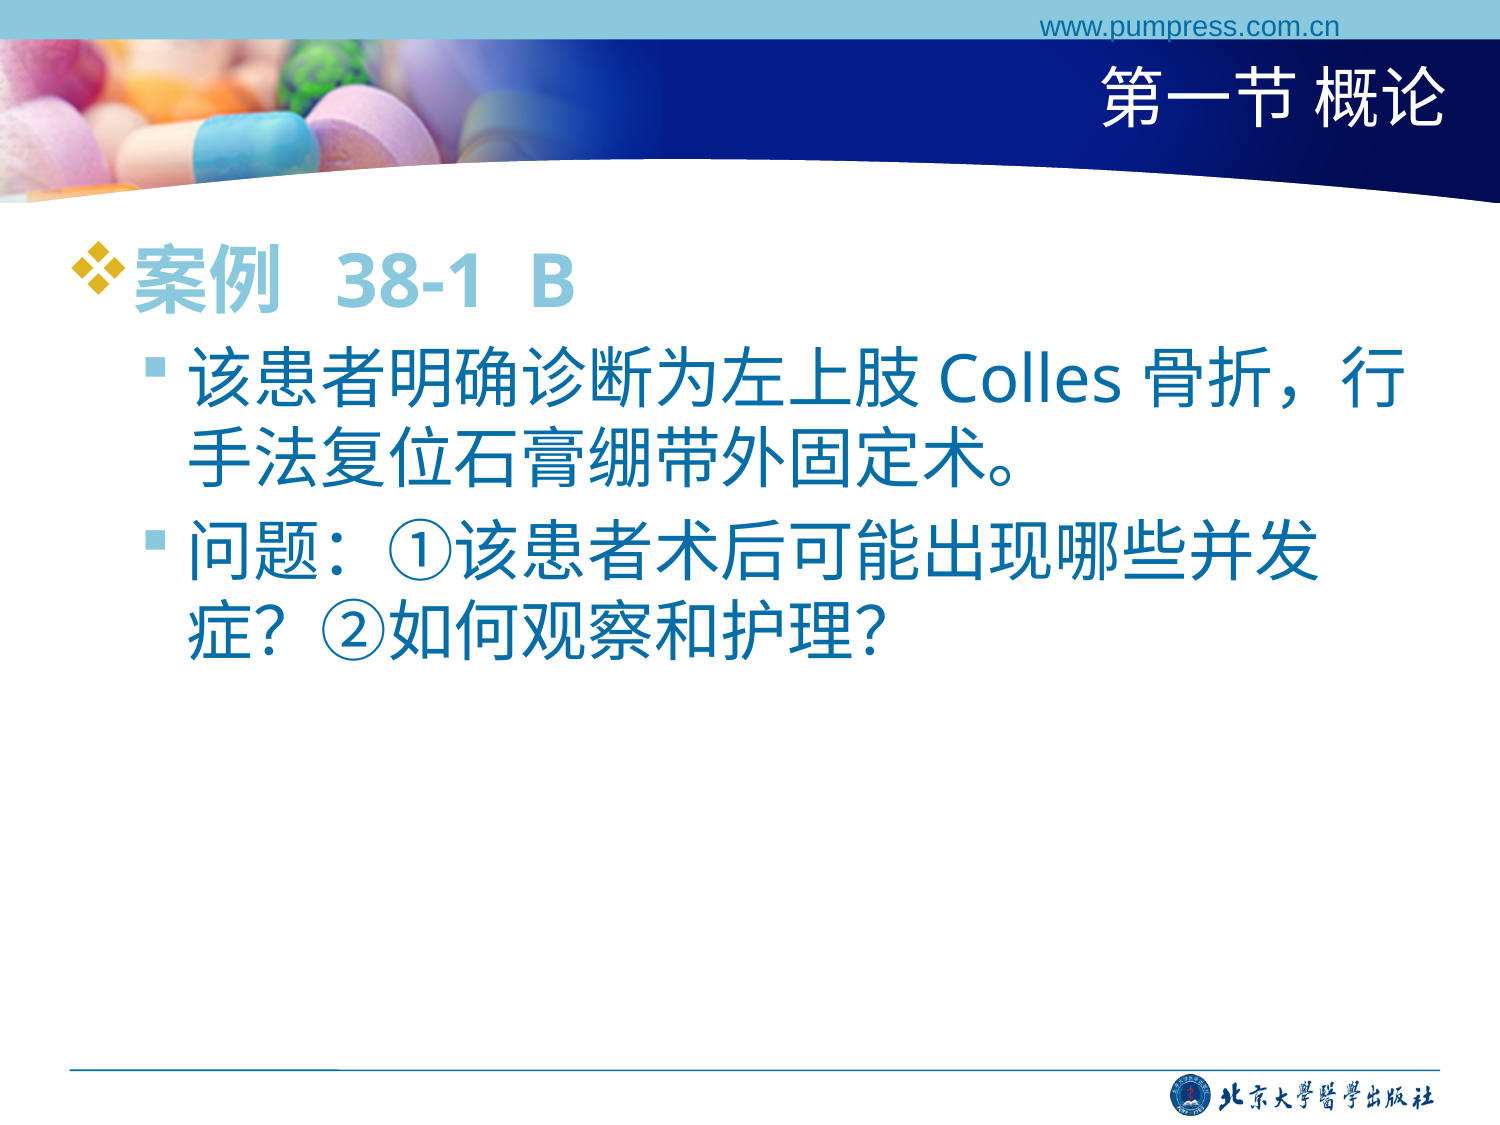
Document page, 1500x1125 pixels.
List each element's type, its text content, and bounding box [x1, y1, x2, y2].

picture [0, 40, 1500, 203]
list 案例 38-1 B 该患者明确诊断为左上肢Colles骨折，行手法复位石膏绷带外固定术。 问题：①该患者术后可能出现哪些并发症？②如何观察和护理？ [49, 224, 1463, 1026]
picture [1170, 1074, 1436, 1118]
slide_number www.pumpress.com.cn [1025, 0, 1463, 38]
title 第一节 概论 [137, 49, 1463, 143]
